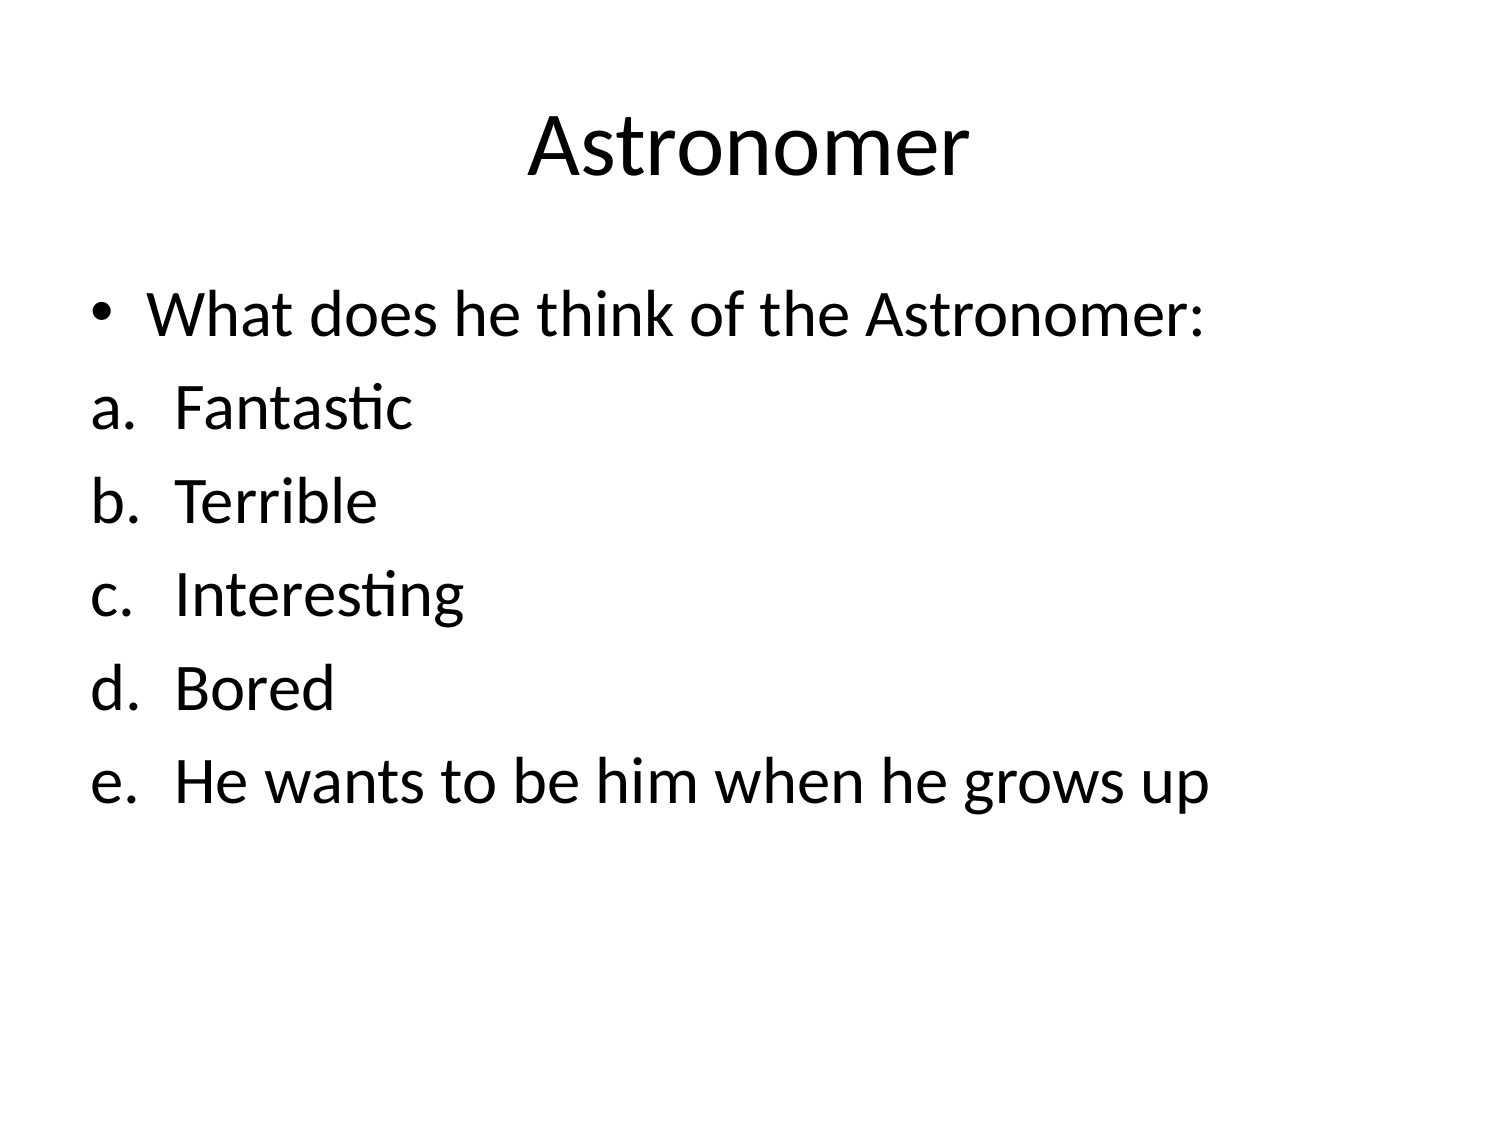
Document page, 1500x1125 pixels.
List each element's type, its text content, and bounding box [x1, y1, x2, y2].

title Astronomer [75, 45, 1425, 233]
list What does he think of the Astronomer: Fantastic Terrible Interesting Bored He wants to be him when he grows up [75, 262, 1425, 1005]
